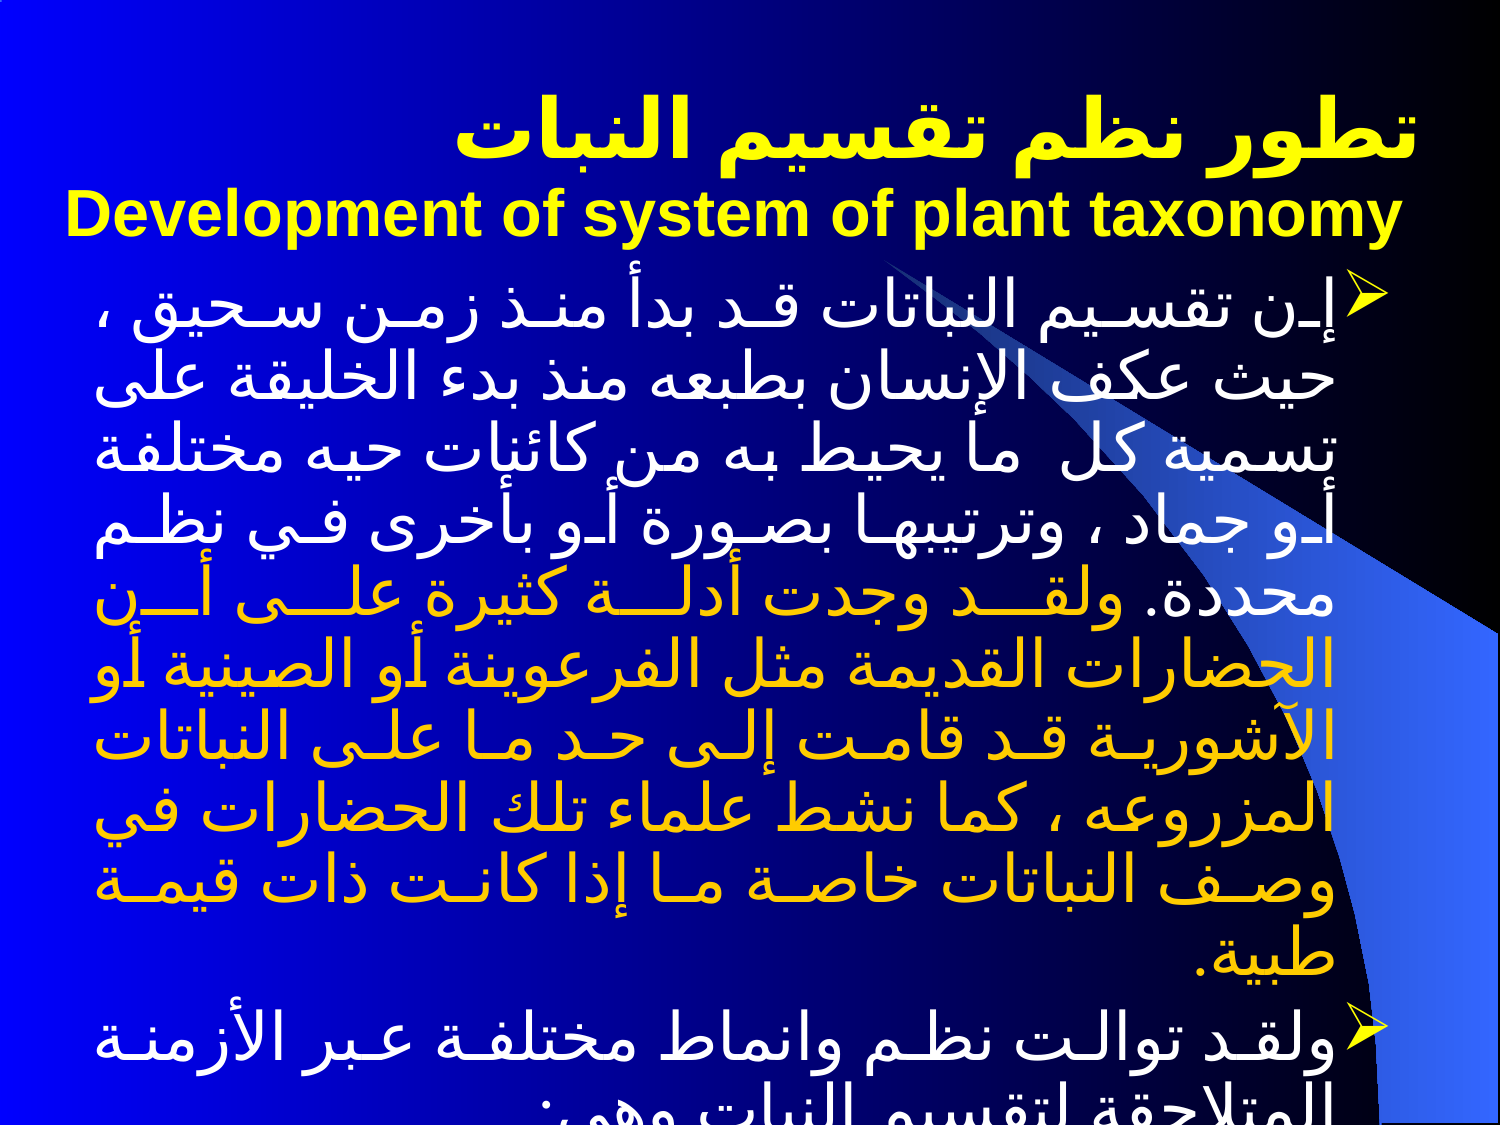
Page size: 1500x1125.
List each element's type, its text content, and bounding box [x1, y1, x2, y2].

list إن تقسيم النباتات قد بدأ منذ زمن سحيق ، حيث عكف الإنسان بطبعه منذ بدء الخليقة على تسمية كل ما يحيط به من كائنات حيه مختلفة أو جماد ، وترتيبها بصورة أو بأخرى في نظم محددة. ولقد وجدت أدلة كثيرة على أن الحضارات القديمة مثل الفرعوينة أو الصينية أو الآشورية قد قامت إلى حد ما على النباتات المزروعه ، كما نشط علماء تلك الحضارات في وصف النباتات خاصة ما إذا كانت ذات قيمة طبية. ولقد توالت نظم وانماط مختلفة عبر الأزمنة المتلاحقة لتقسيم النبات وهي: [62, 262, 1426, 1026]
title تطور نظم تقسيم النبات [87, 74, 1438, 176]
text_box Development of system of plant taxonomy [50, 162, 1425, 258]
